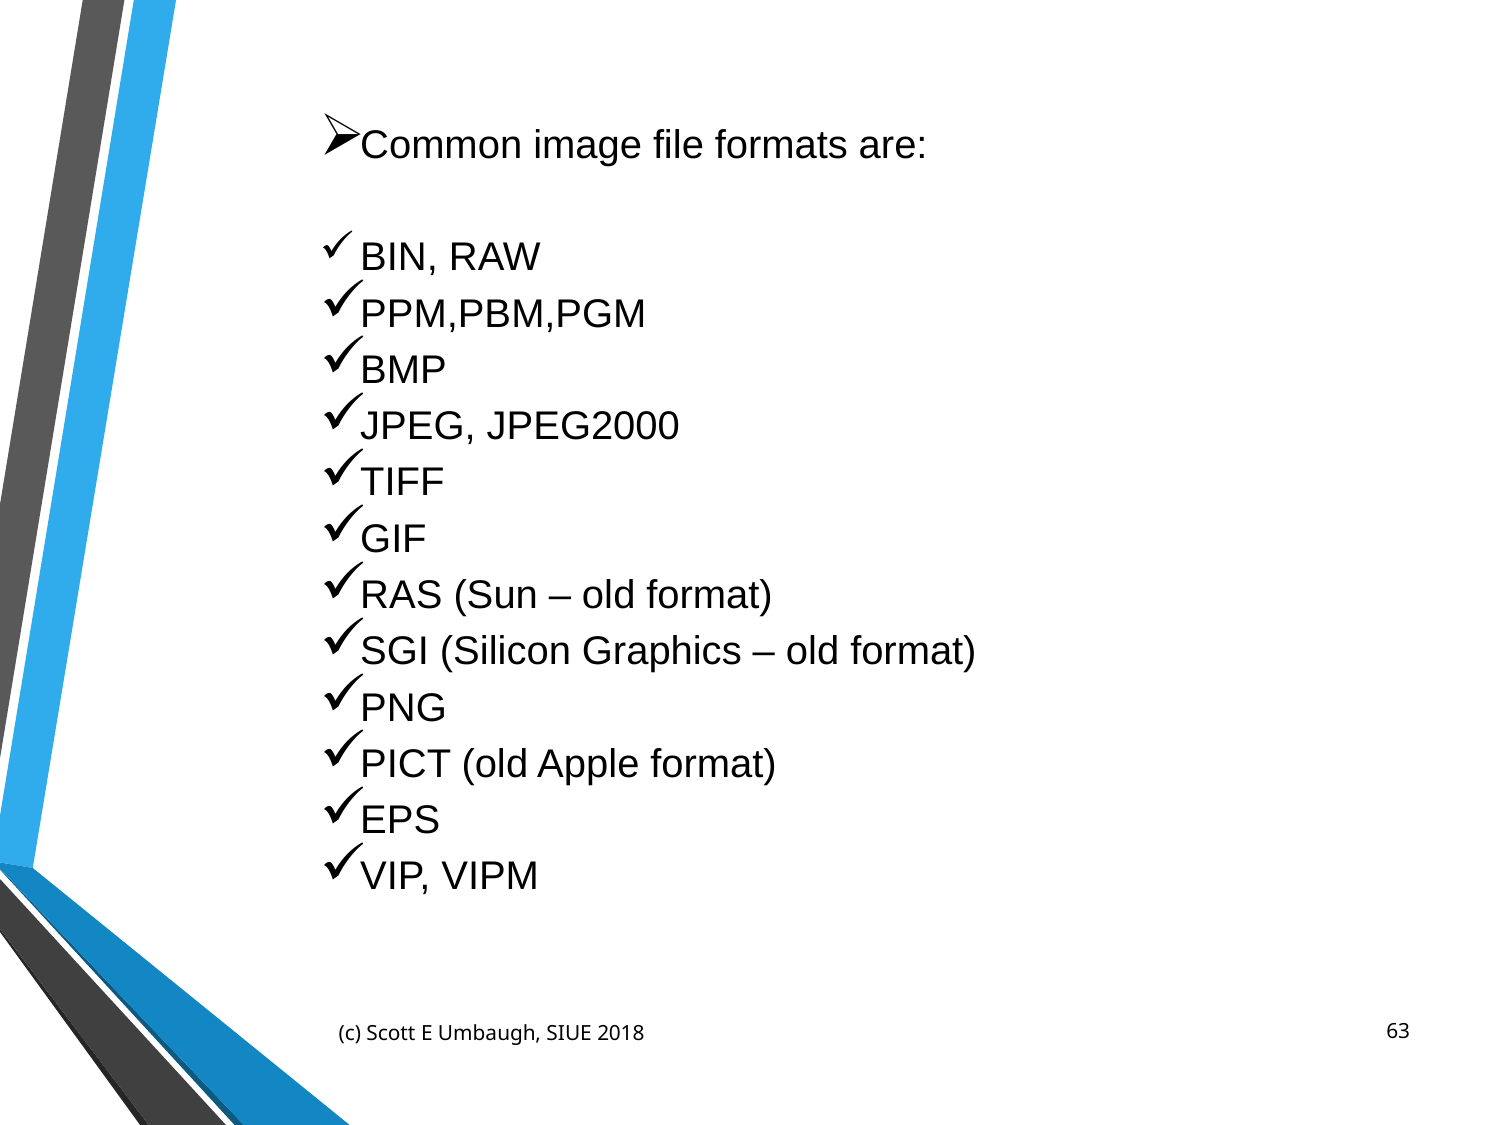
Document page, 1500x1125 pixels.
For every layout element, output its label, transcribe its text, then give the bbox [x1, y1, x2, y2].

footer (c) Scott E Umbaugh, SIUE 2018 [323, 1001, 1196, 1062]
list Common image file formats are: BIN, RAW PPM,PBM,PGM BMP JPEG, JPEG2000 TIFF GIF RAS (Sun – old format) SGI (Silicon Graphics – old format) PNG PICT (old Apple format) EPS VIP, VIPM [304, 50, 1425, 950]
slide_number 63 [1354, 1001, 1425, 1062]
